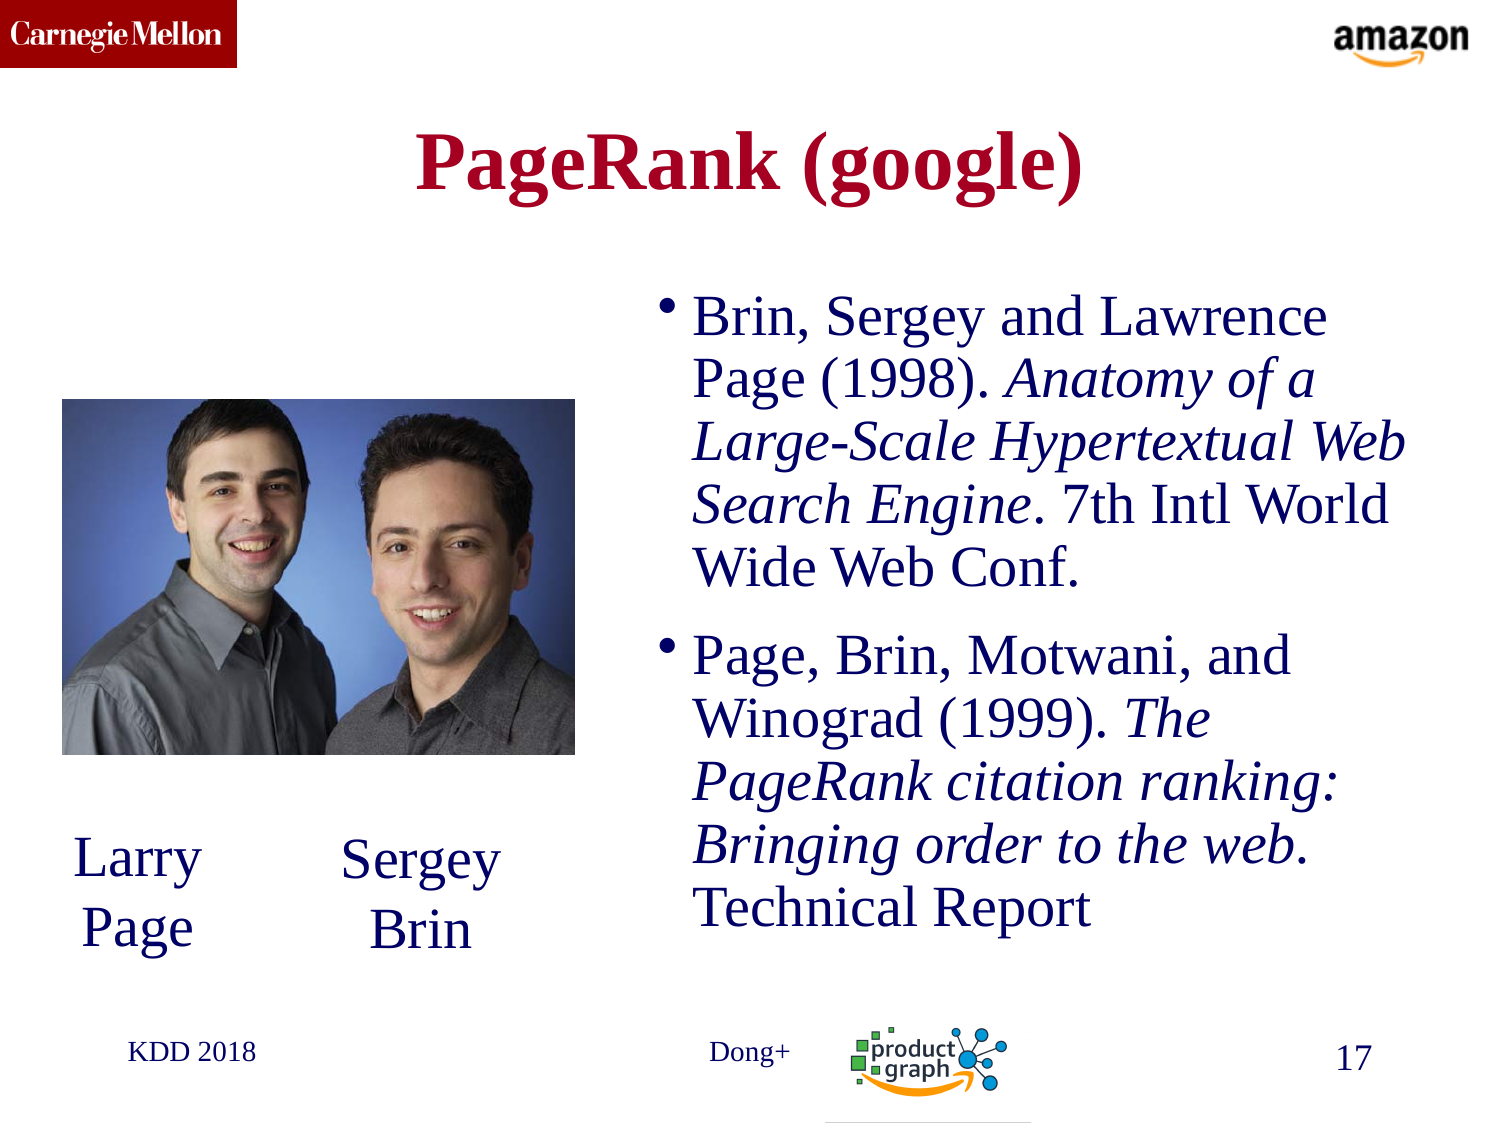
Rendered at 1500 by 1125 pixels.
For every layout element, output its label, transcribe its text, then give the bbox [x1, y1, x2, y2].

text_box Brin, Sergey and Lawrence Page (1998). Anatomy of a Large-Scale Hypertextual Web Search Engine. 7th Intl World Wide Web Conf. Page, Brin, Motwani, and Winograd (1999). The PageRank citation ranking: Bringing order to the web. Technical Report [642, 277, 1456, 947]
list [62, 399, 576, 756]
slide_number KDD 2018 [112, 1024, 426, 1101]
footer Dong+ [512, 1024, 988, 1101]
text_box Sergey Brin [325, 812, 517, 968]
picture [1322, 4, 1484, 88]
slide_number 17 [1074, 1024, 1388, 1101]
title PageRank (google) [112, 99, 1388, 213]
picture [0, 0, 237, 68]
text_box Larry Page [58, 810, 218, 966]
